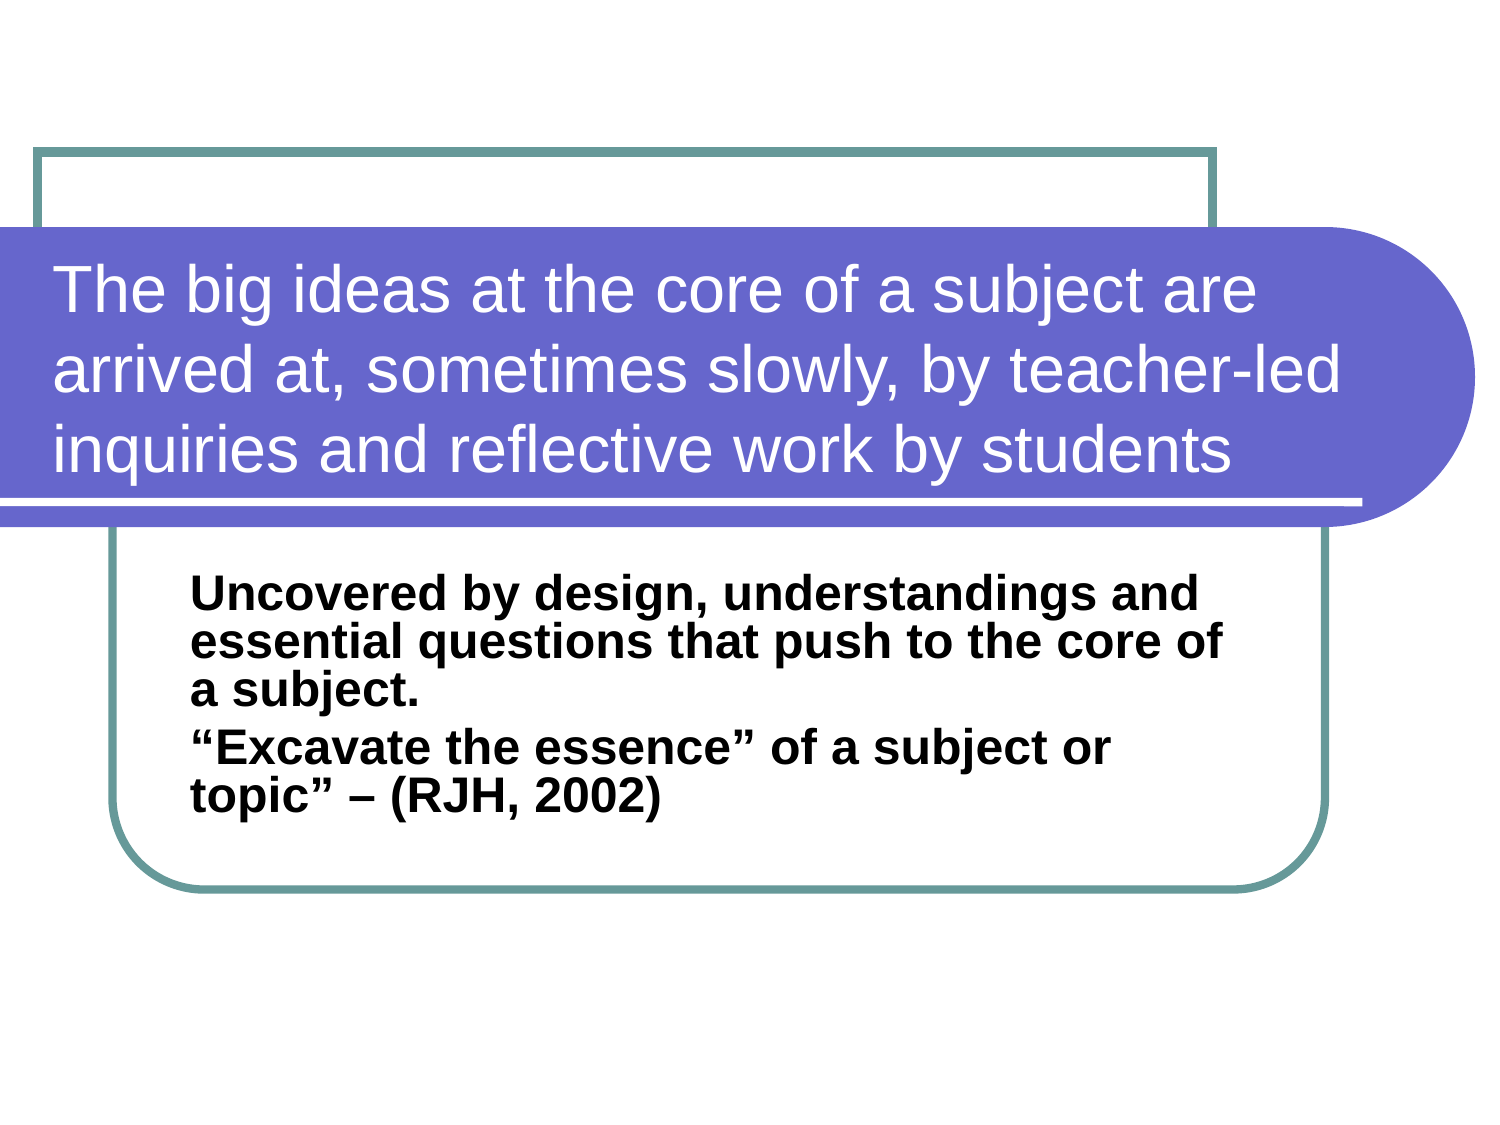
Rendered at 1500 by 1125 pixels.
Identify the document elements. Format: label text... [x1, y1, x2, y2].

title The big ideas at the core of a subject are arrived at, sometimes slowly, by teacher-led inquiries and reflective work by students [37, 233, 1363, 499]
subtitle Uncovered by design, understandings and essential questions that push to the core of a subject. “Excavate the essence” of a subject or topic” – (RJH, 2002) [174, 564, 1263, 840]
